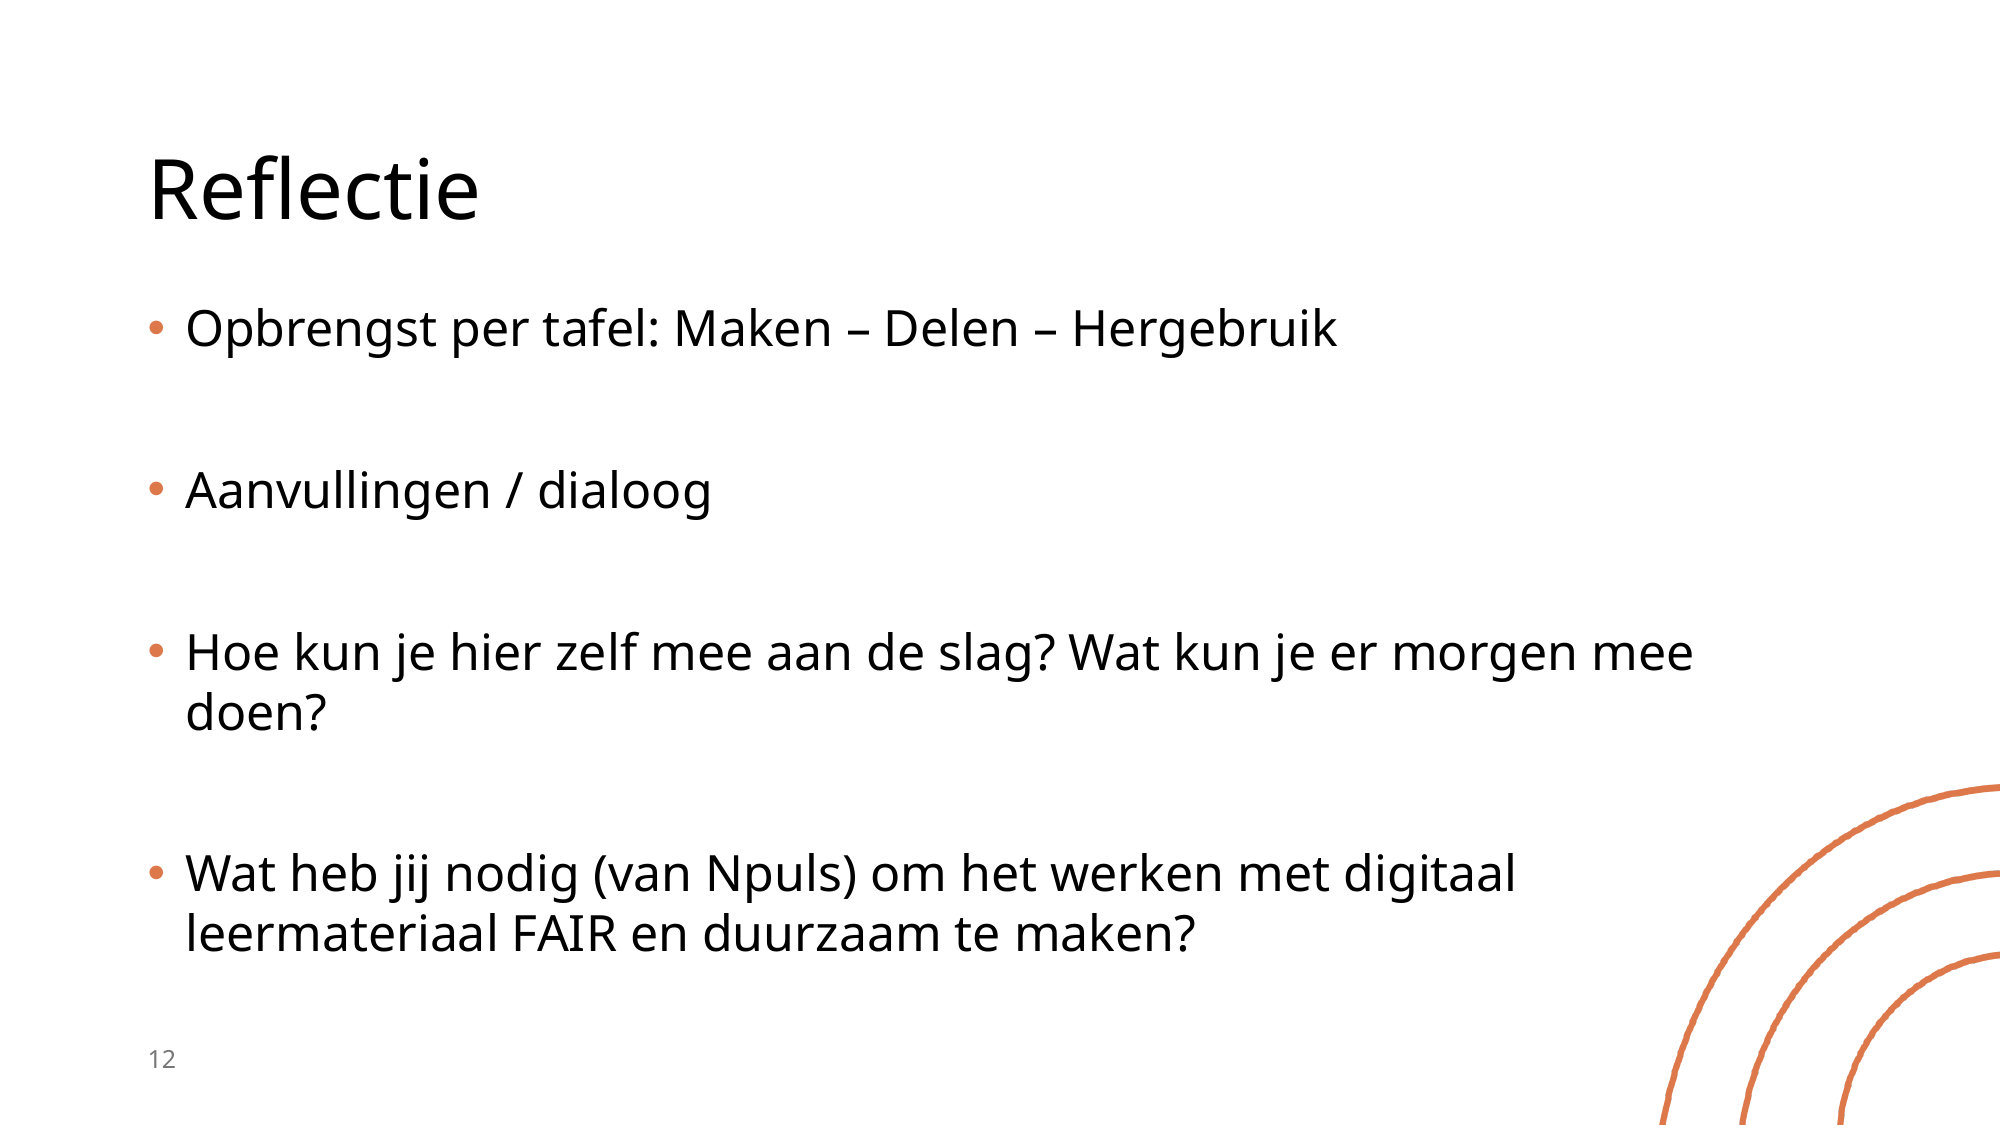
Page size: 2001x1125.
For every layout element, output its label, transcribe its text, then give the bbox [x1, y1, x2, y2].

picture [1659, 784, 2000, 1125]
list Opbrengst per tafel: Maken – Delen – Hergebruik Aanvullingen / dialoog Hoe kun je hier zelf mee aan de slag? Wat kun je er morgen mee doen? Wat heb jij nodig (van Npuls) om het werken met digitaal leermateriaal FAIR en duurzaam te maken? [147, 296, 1713, 1001]
slide_number 12 [147, 1045, 207, 1076]
title Reflectie [147, 147, 1713, 239]
